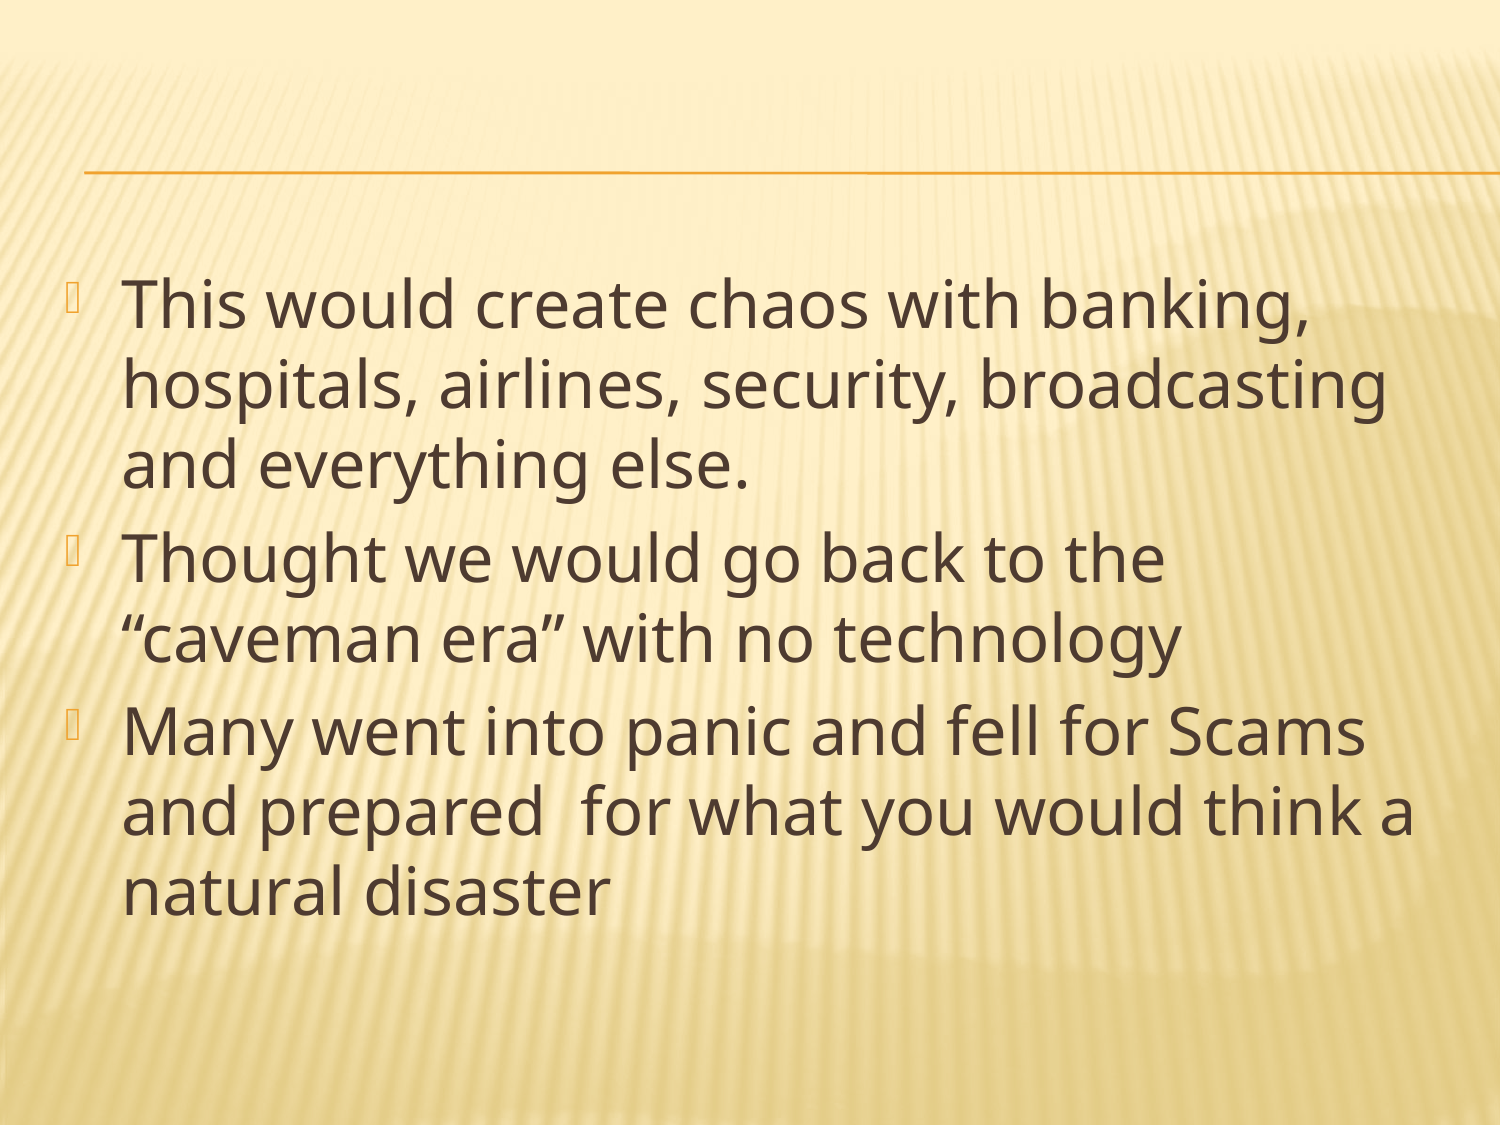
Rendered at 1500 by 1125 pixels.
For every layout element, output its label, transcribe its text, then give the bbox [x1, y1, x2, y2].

list This would create chaos with banking, hospitals, airlines, security, broadcasting and everything else. Thought we would go back to the “caveman era” with no technology Many went into panic and fell for Scams and prepared for what you would think a natural disaster [50, 254, 1475, 998]
